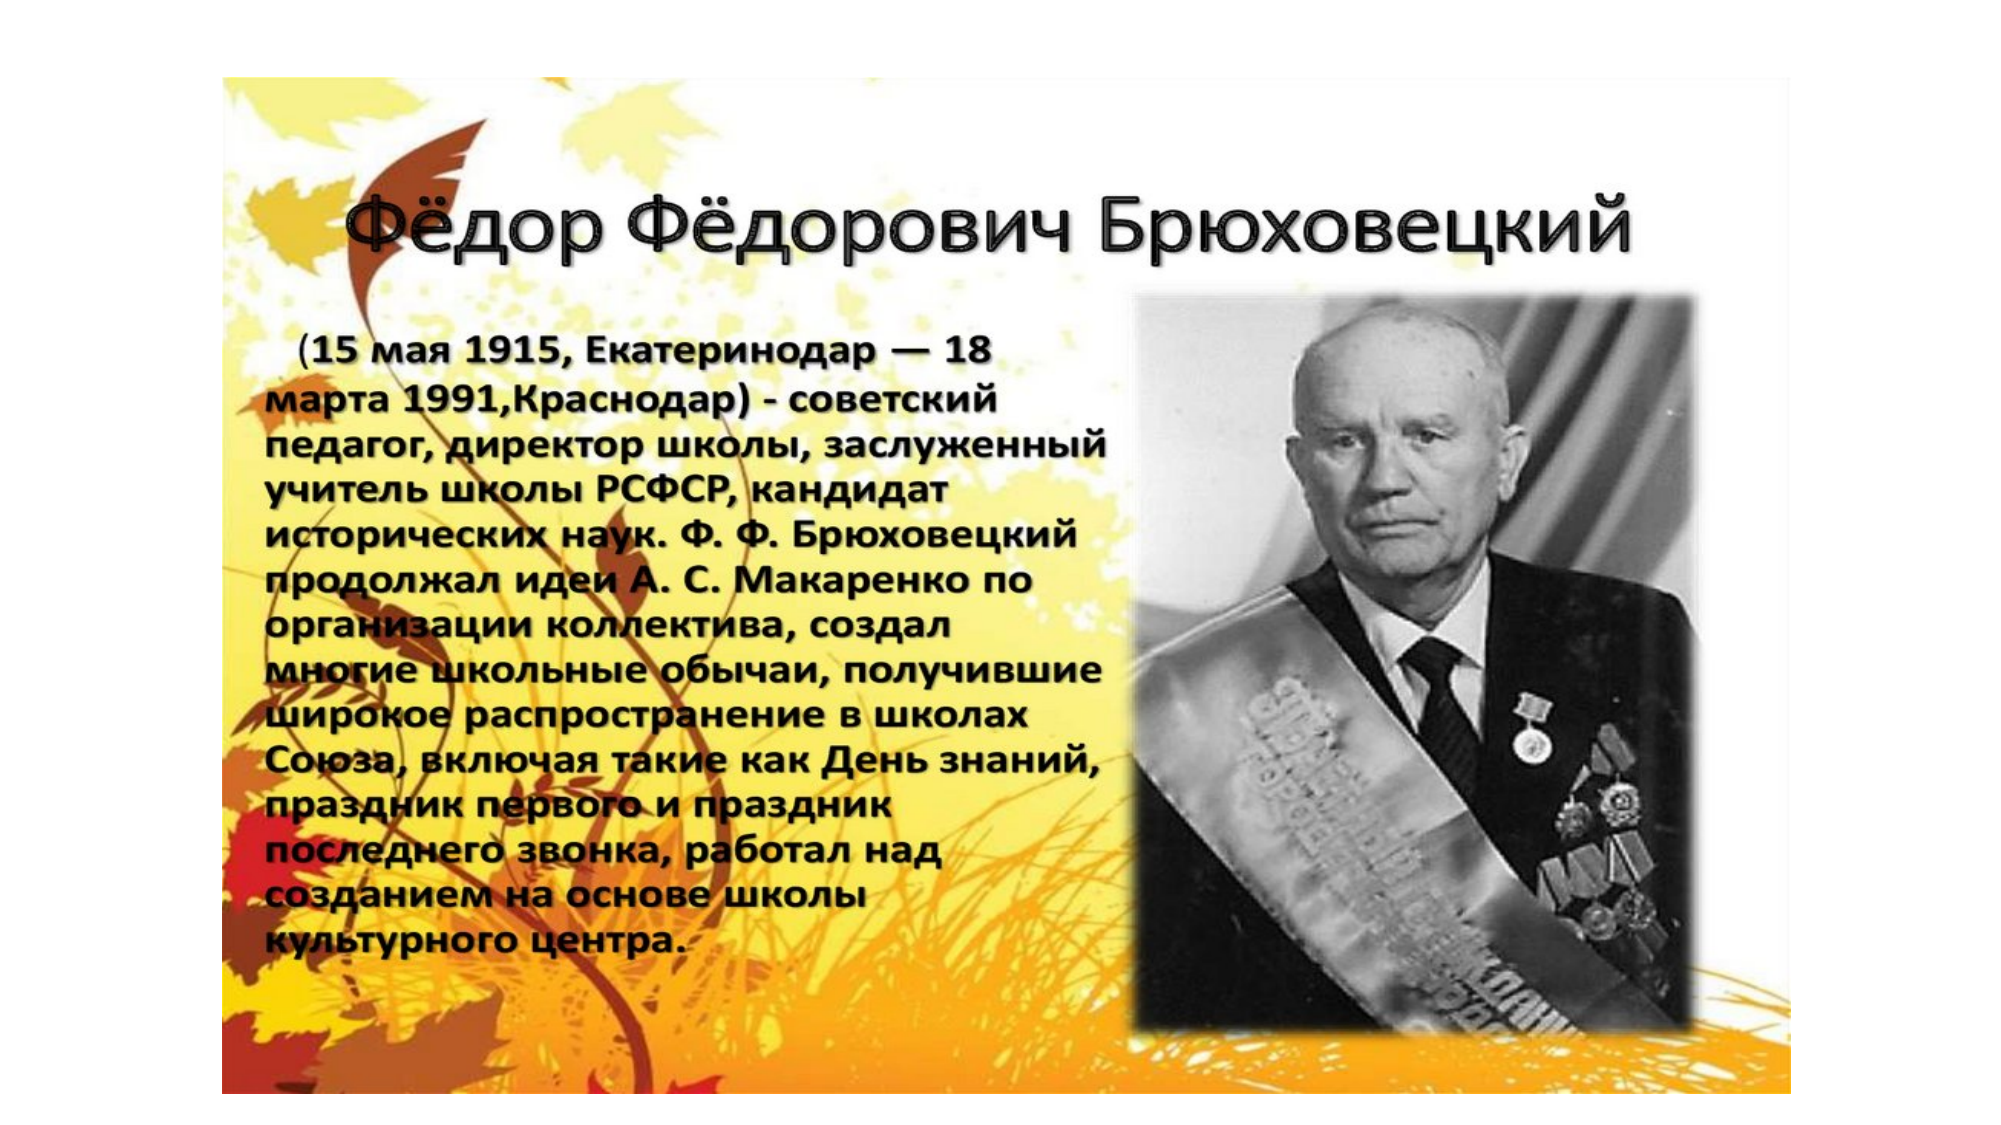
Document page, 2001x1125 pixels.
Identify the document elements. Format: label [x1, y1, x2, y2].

picture [222, 77, 1791, 1094]
